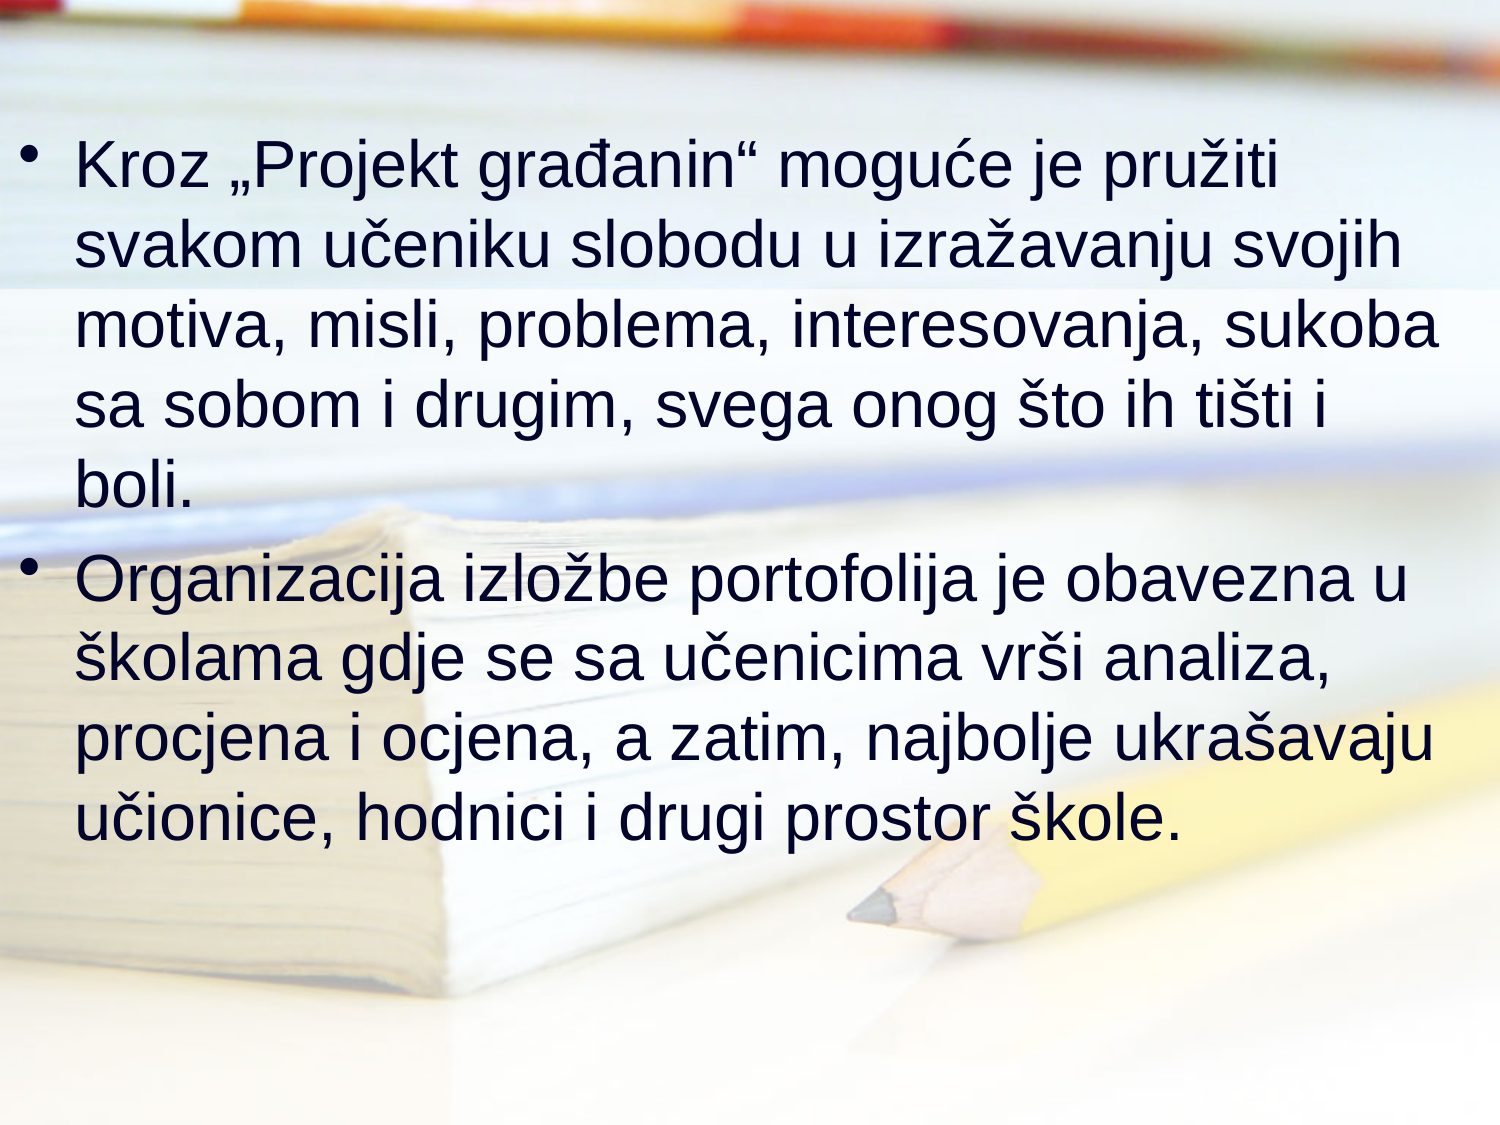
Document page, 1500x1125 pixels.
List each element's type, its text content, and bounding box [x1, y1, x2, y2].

list Kroz „Projekt građanin“ moguće je pružiti svakom učeniku slobodu u izražavanju svojih motiva, misli, problema, interesovanja, sukoba sa sobom i drugim, svega onog što ih tišti i boli. Organizacija izložbe portofolija je obavezna u školama gdje se sa učenicima vrši analiza, procjena i ocjena, a zatim, najbolje ukrašavaju učionice, hodnici i drugi prostor škole. [3, 113, 1468, 1125]
picture [0, 0, 1500, 1125]
